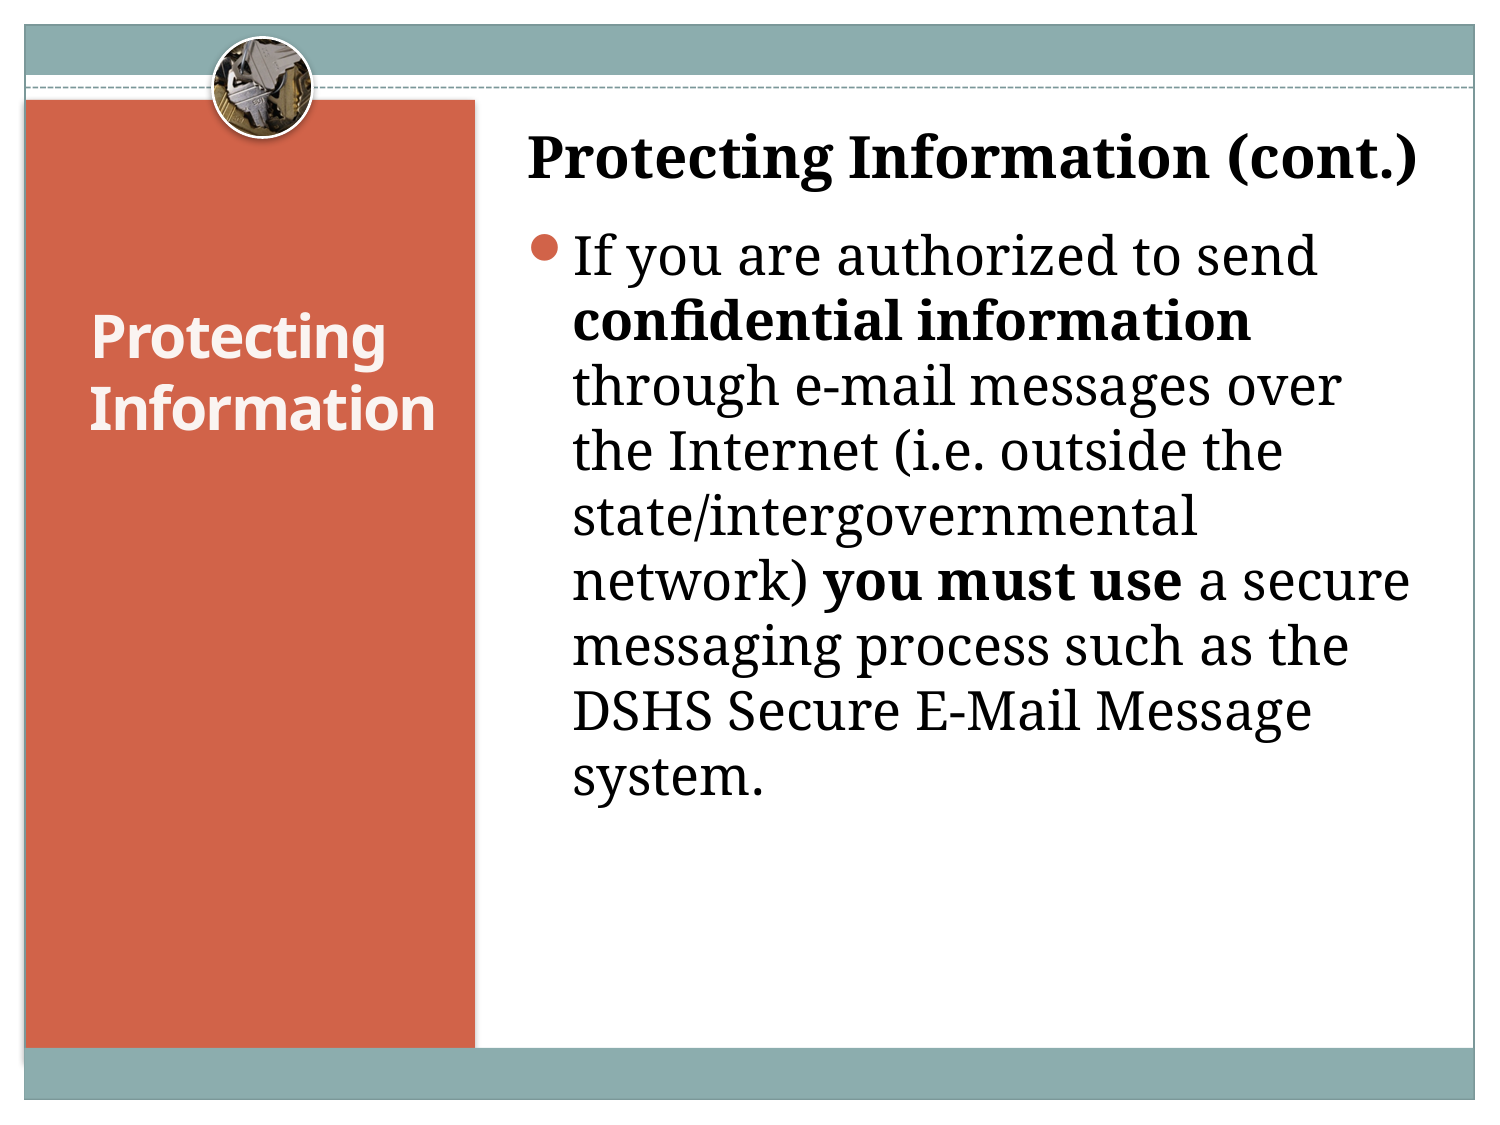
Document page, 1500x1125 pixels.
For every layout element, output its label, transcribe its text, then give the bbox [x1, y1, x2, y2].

title [50, 174, 463, 425]
text_box Protecting Information [75, 200, 488, 450]
list Protecting Information (cont.) If you are authorized to send confidential information through e-mail messages over the Internet (i.e. outside the state/intergovernmental network) you must use a secure messaging process such as the DSHS Secure E-Mail Message system. [512, 112, 1438, 1000]
picture [214, 39, 311, 136]
